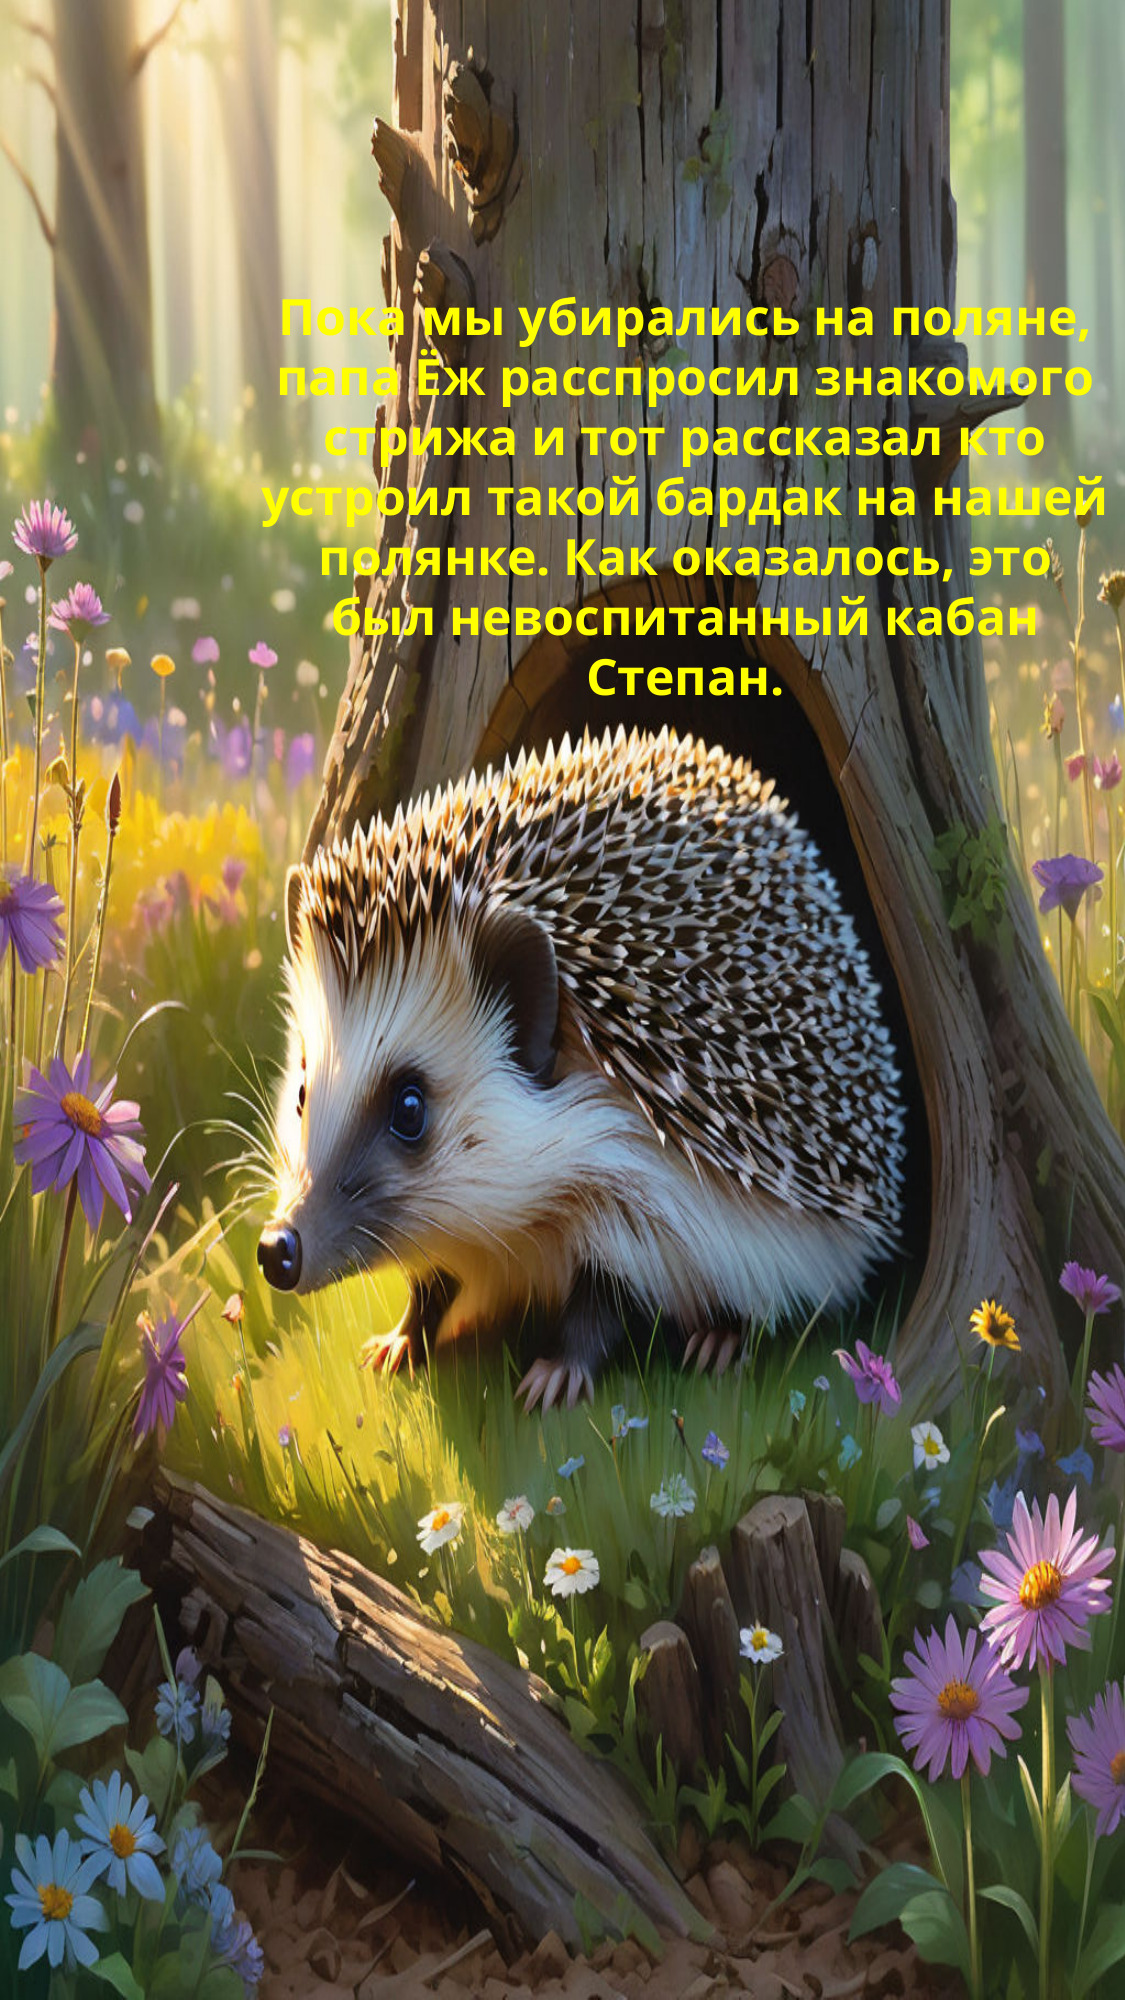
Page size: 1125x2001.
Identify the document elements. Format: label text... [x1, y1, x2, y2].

text_box Пока мы убирались на поляне, папа Ёж расспросил знакомого стрижа и тот рассказал кто устроил такой бардак на нашей полянке. Как оказалось, это был невоспитанный кабан Степан. [245, 277, 1125, 713]
picture [0, 0, 1125, 2000]
